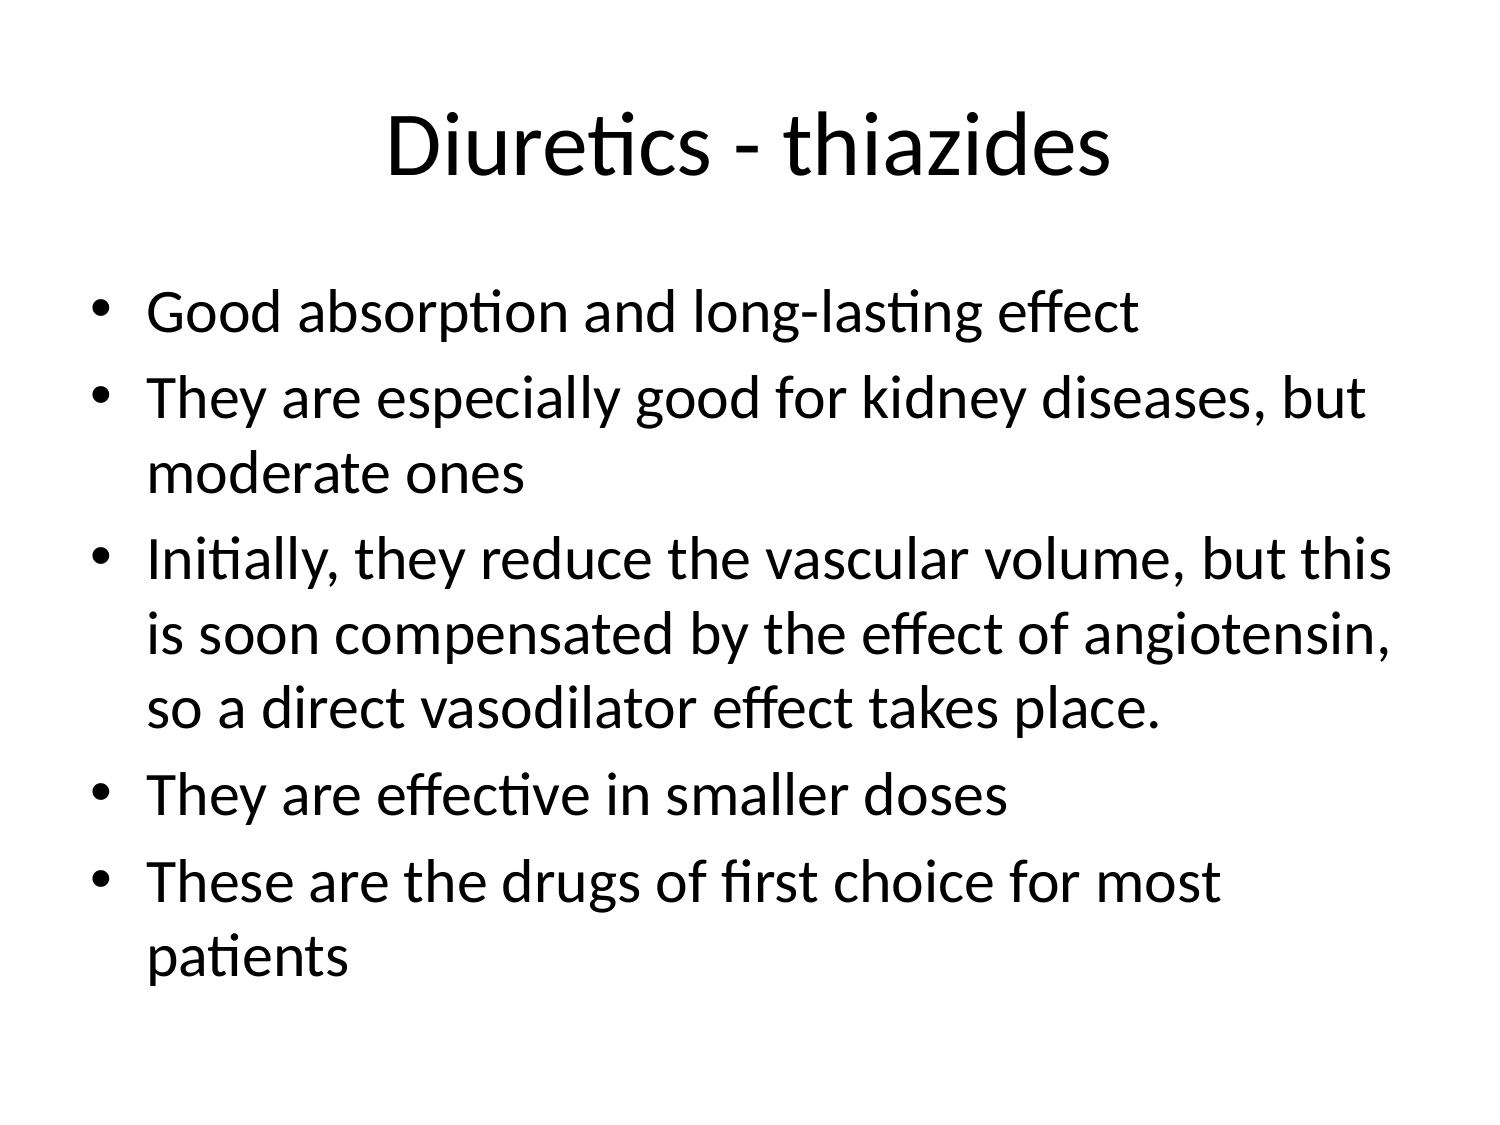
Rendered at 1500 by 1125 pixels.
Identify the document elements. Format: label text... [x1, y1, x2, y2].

list Good absorption and long-lasting effect They are especially good for kidney diseases, but moderate ones Initially, they reduce the vascular volume, but this is soon compensated by the effect of angiotensin, so a direct vasodilator effect takes place. They are effective in smaller doses These are the drugs of first choice for most patients [75, 262, 1425, 1005]
title Diuretics - thiazides [75, 45, 1425, 233]
